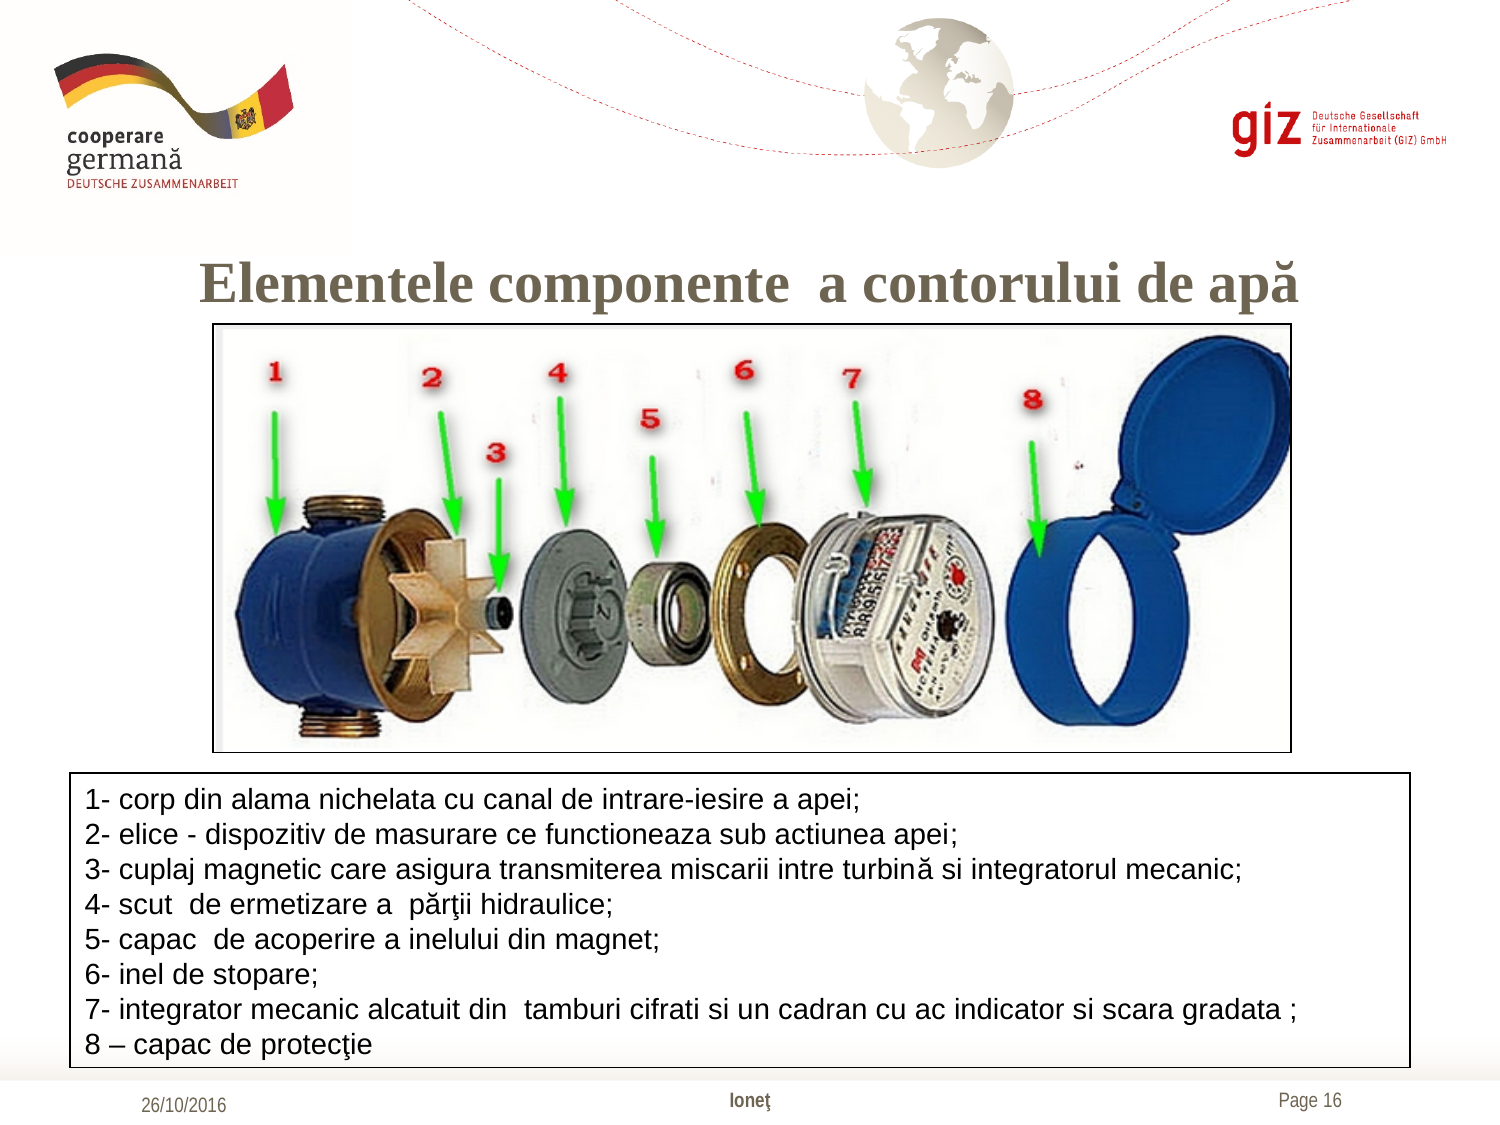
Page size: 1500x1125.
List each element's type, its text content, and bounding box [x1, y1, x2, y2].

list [213, 324, 1291, 752]
title Elementele componente a contorului de apă [111, 236, 1389, 327]
text_box Ioneţ [469, 1079, 1031, 1120]
text_box 26/10/2016 [126, 1084, 339, 1125]
picture [0, 959, 1500, 1081]
text_box 1- corp din alama nichelata cu canal de intrare-iesire a apei; 2- elice - dispozitiv de masurare ce functioneaza sub actiunea apei; 3- cuplaj magnetic care asigura transmiterea miscarii intre turbină si integratorul mecanic; 4- scut de ermetizare a părţii hidraulice; 5- capac de acoperire a inelului din magnet; 6- inel de stopare; 7- integrator mecanic alcatuit din tamburi cifrati si un cadran cu ac indicator si scara gradata ; 8 – capac de protecţie [69, 773, 1410, 1068]
picture [0, 0, 1500, 256]
